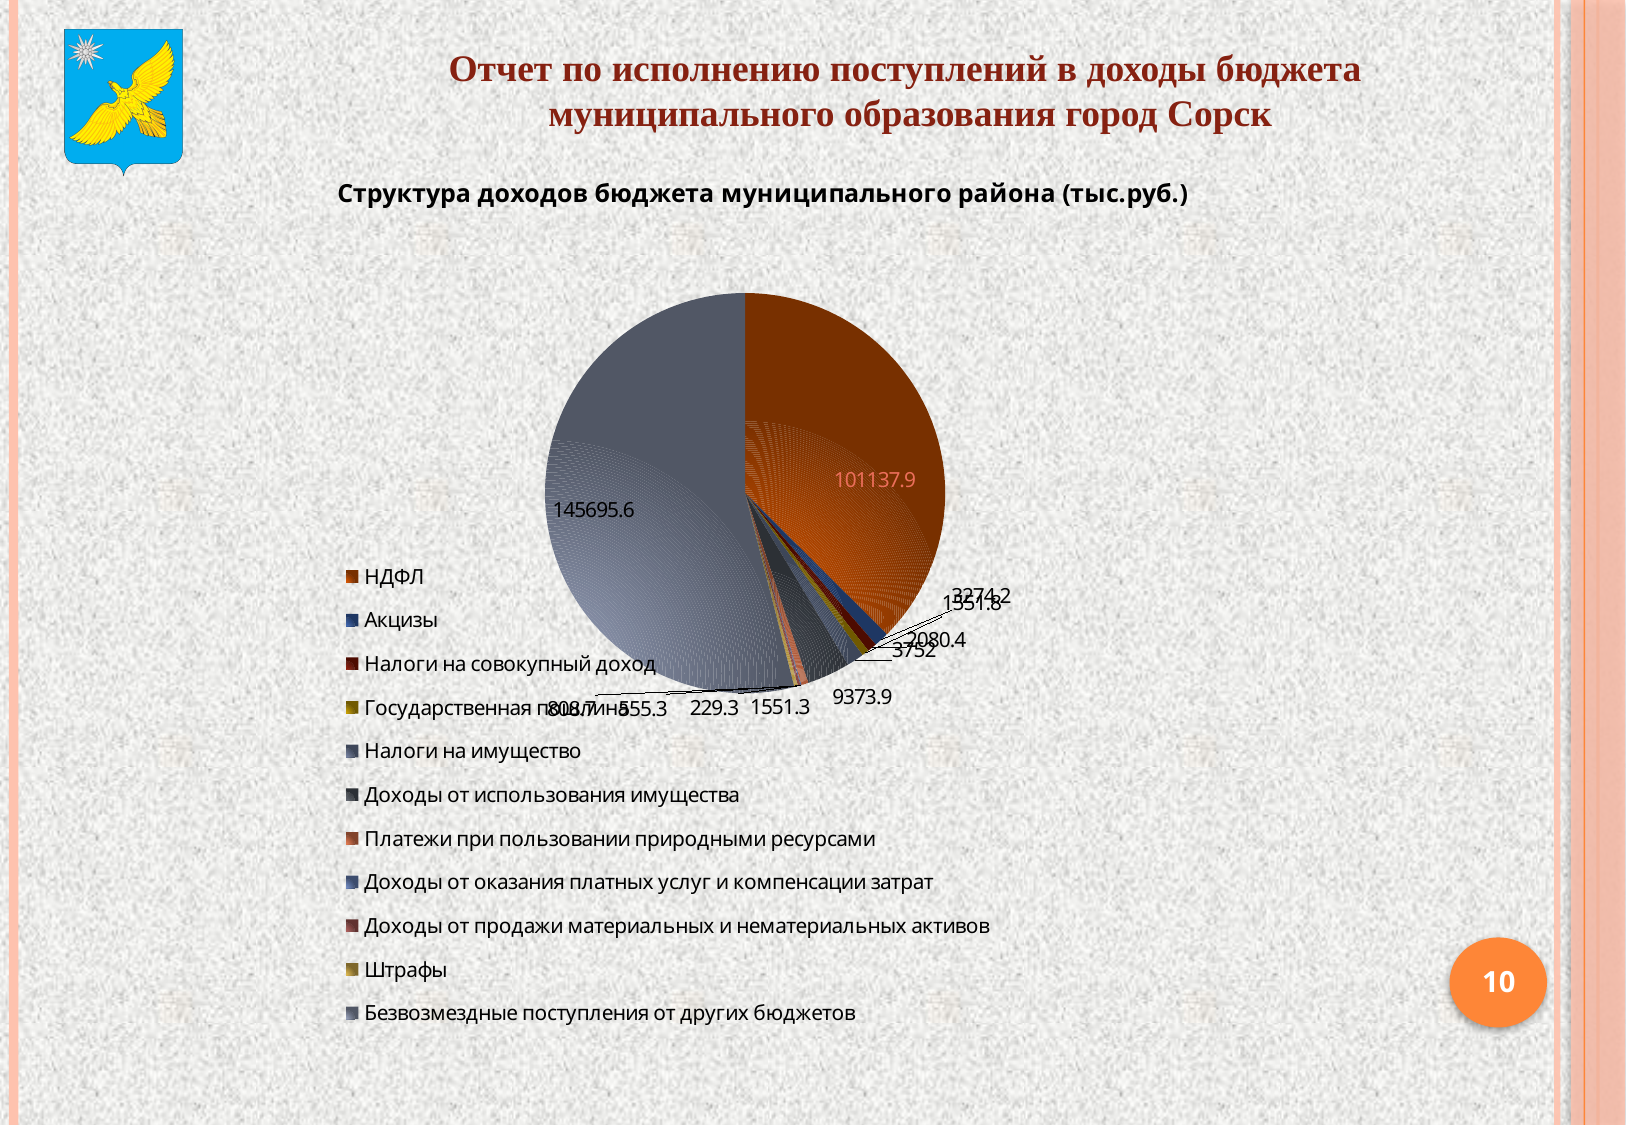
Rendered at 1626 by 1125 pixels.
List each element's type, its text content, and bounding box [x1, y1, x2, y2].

slide_number 10 [1444, 940, 1553, 1027]
picture [19, 0, 1554, 1125]
text_box Отчет по исполнению поступлений в доходы бюджета муниципального образования город Сорск [273, 36, 1548, 142]
chart [194, 141, 1338, 1088]
picture [0, 0, 8, 1125]
picture [1561, 0, 1570, 1125]
